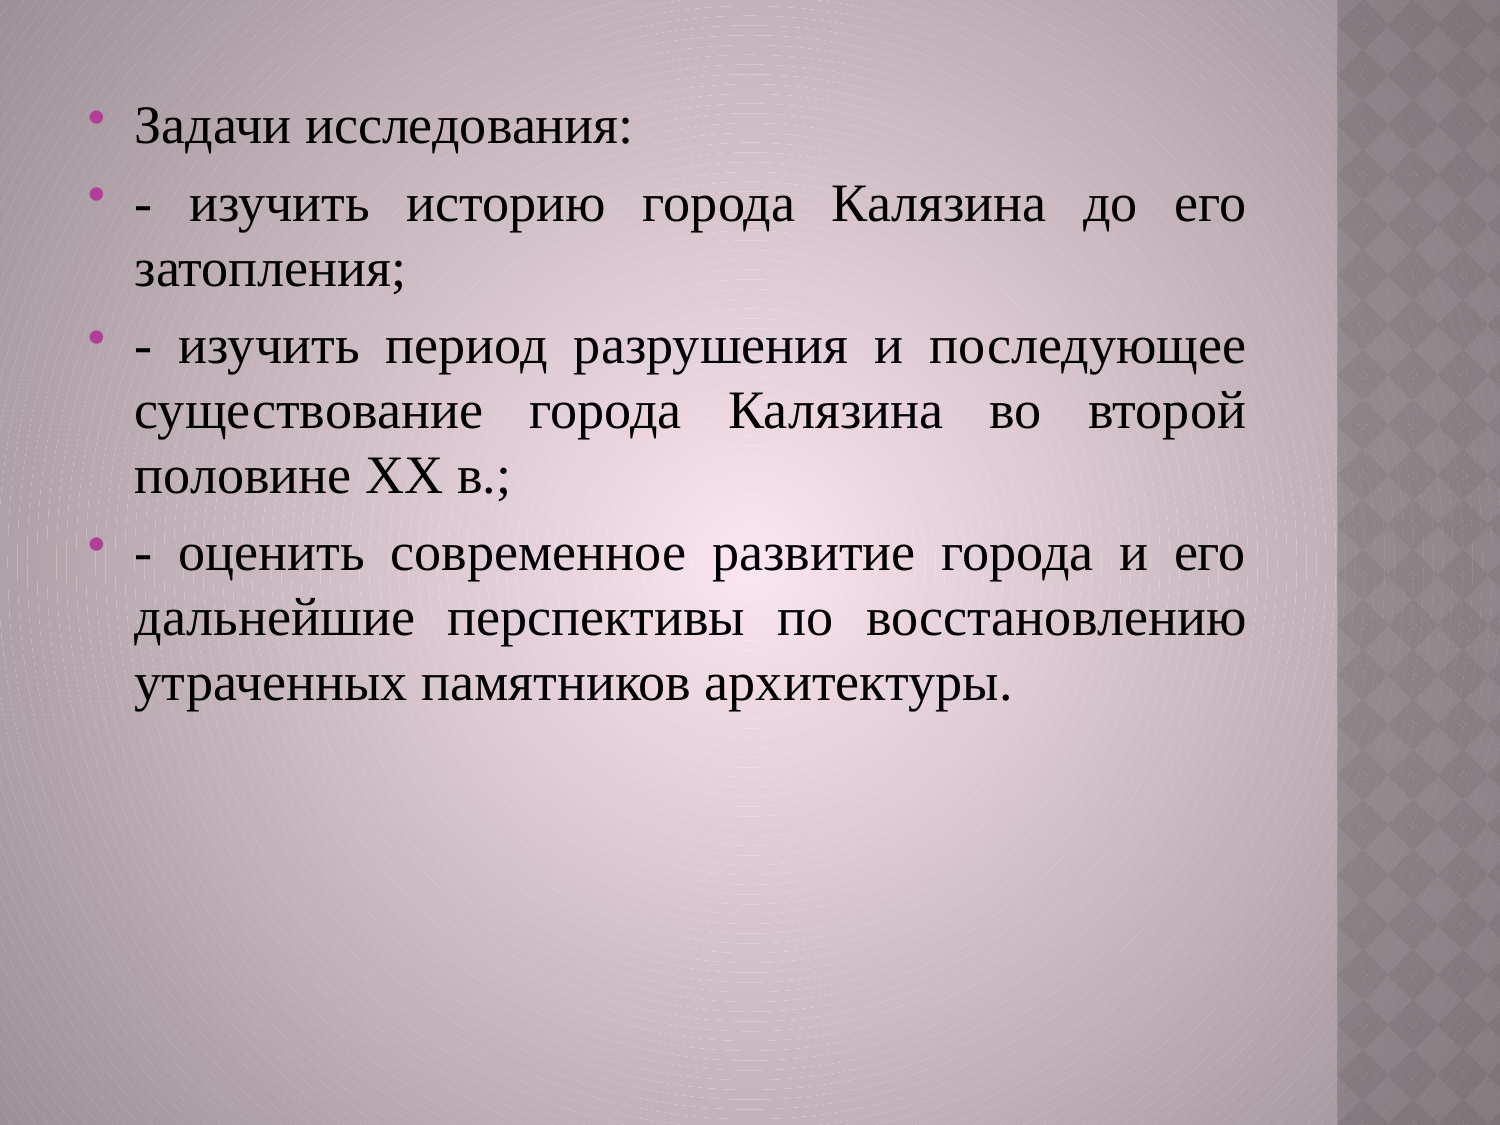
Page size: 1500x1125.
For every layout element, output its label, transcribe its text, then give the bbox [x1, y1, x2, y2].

list Задачи исследования: - изучить историю города Калязина до его затопления; - изучить период разрушения и последующее существование города Калязина во второй половине XX в.; - оценить современное развитие города и его дальнейшие перспективы по восстановлению утраченных памятников архитектуры. [75, 82, 1263, 1059]
